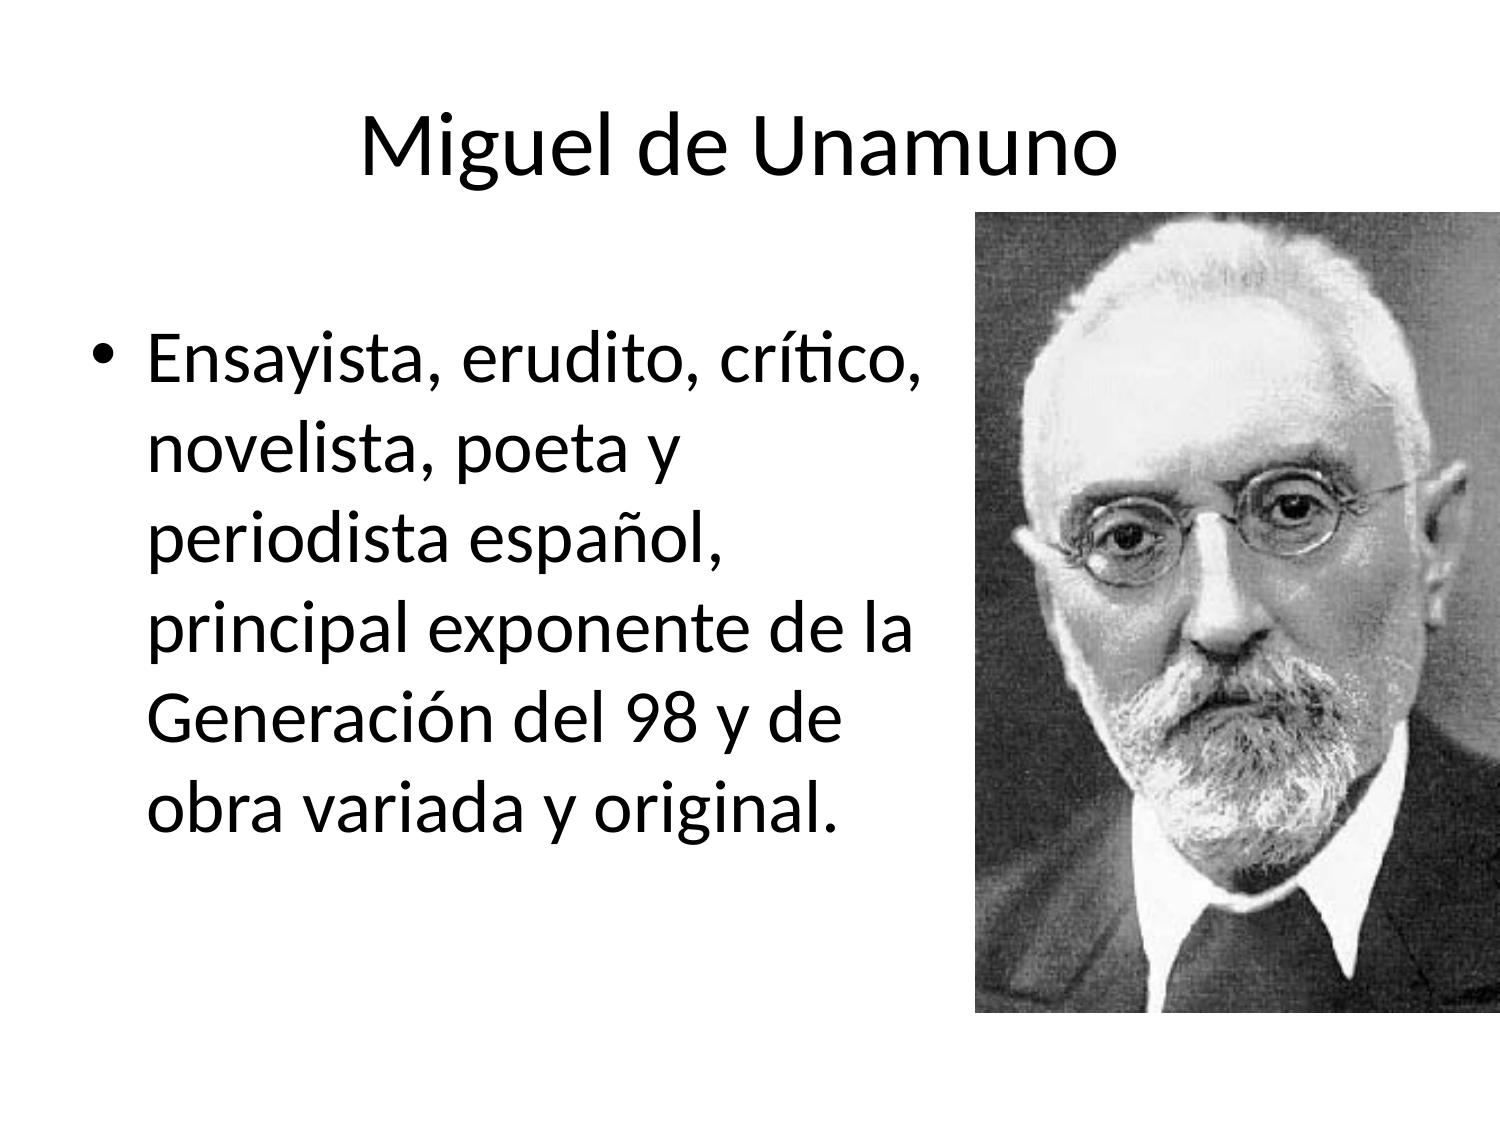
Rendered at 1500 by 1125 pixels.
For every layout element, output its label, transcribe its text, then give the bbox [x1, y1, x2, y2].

list Ensayista, erudito, crítico, novelista, poeta y periodista español, principal exponente de la Generación del 98 y de obra variada y original. [75, 299, 950, 1005]
picture [974, 212, 1500, 1013]
title Miguel de Unamuno [75, 45, 1425, 233]
